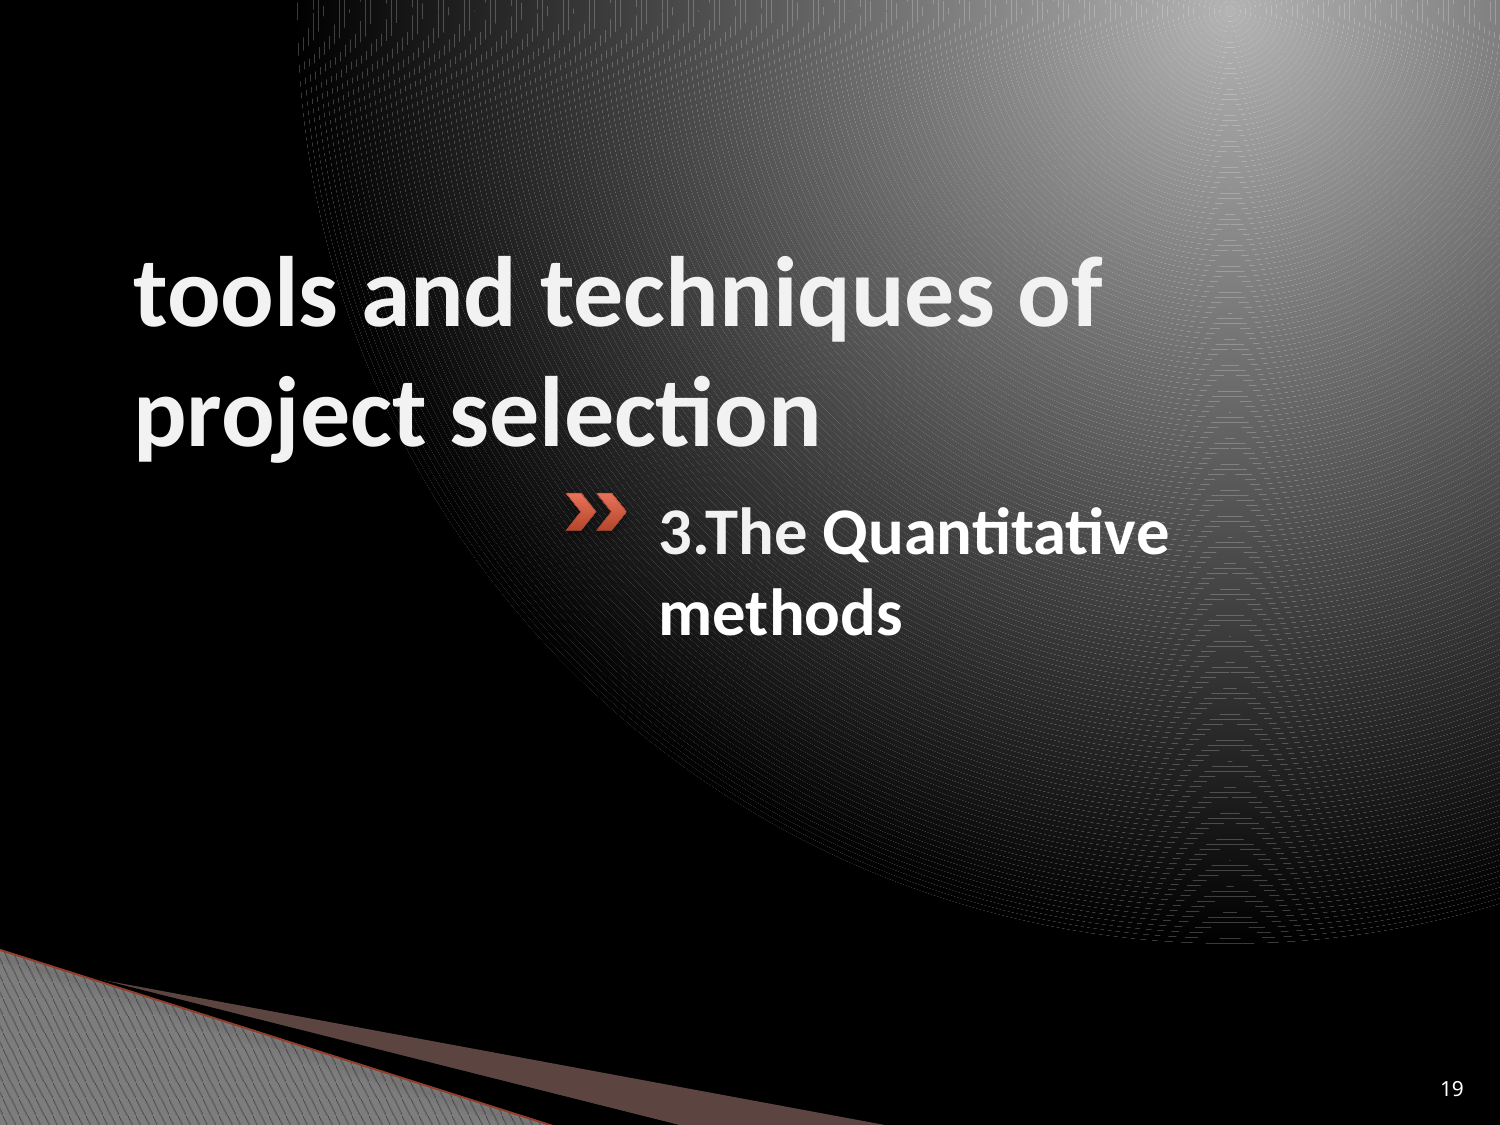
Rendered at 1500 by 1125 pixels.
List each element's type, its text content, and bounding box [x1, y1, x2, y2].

slide_number 19 [1418, 1051, 1479, 1112]
list 3.The Quantitative methods [643, 480, 1394, 720]
picture [0, 952, 543, 1125]
title tools and techniques of project selection [118, 173, 1394, 474]
